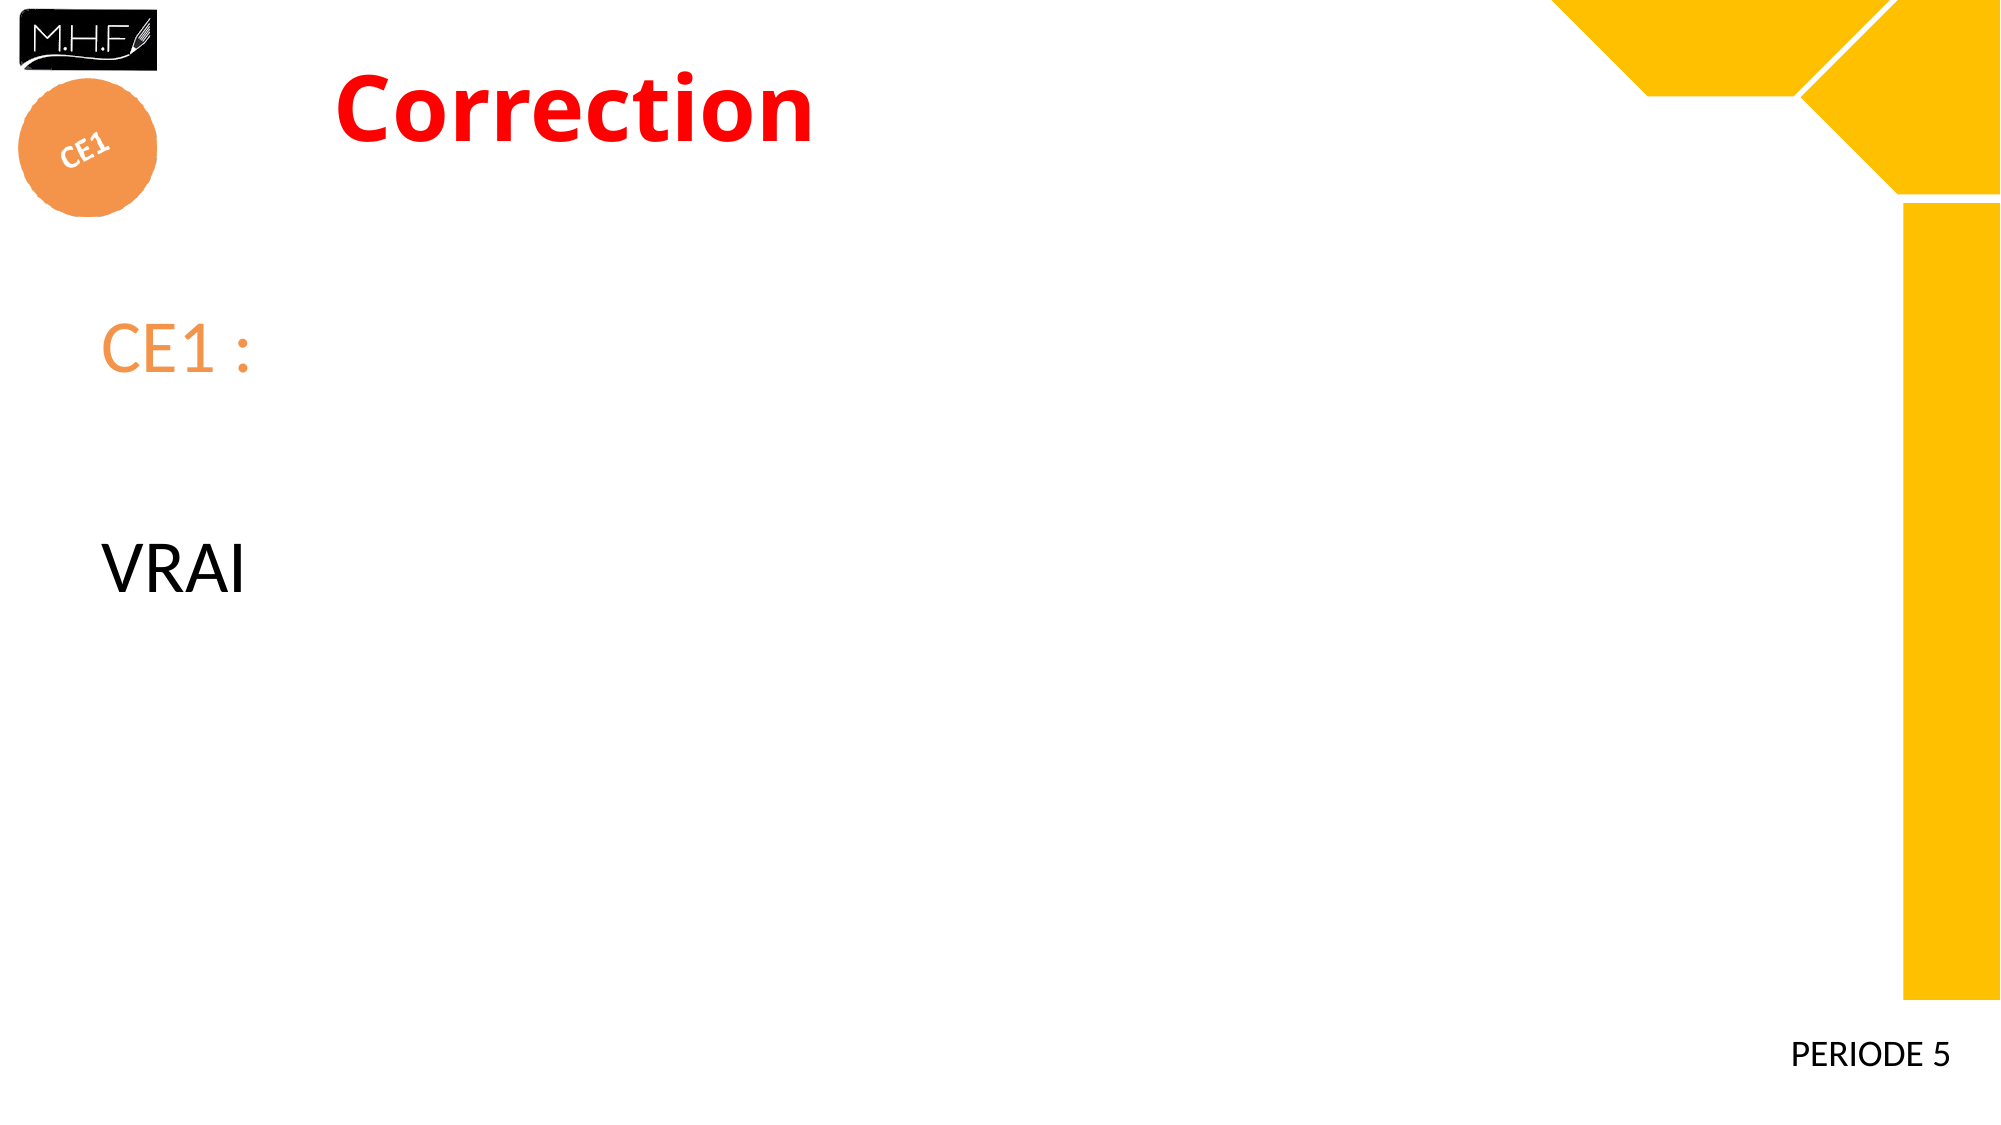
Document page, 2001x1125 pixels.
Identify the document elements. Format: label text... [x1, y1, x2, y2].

picture [16, 7, 157, 74]
text_box [1549, 0, 1892, 98]
list CE1 : VRAI [86, 300, 1748, 1015]
text_box [1902, 202, 2000, 1001]
title Correction [318, 3, 1865, 221]
picture [18, 78, 157, 218]
text_box PERIODE 5 [1362, 1021, 1967, 1125]
text_box [1799, 0, 2000, 196]
